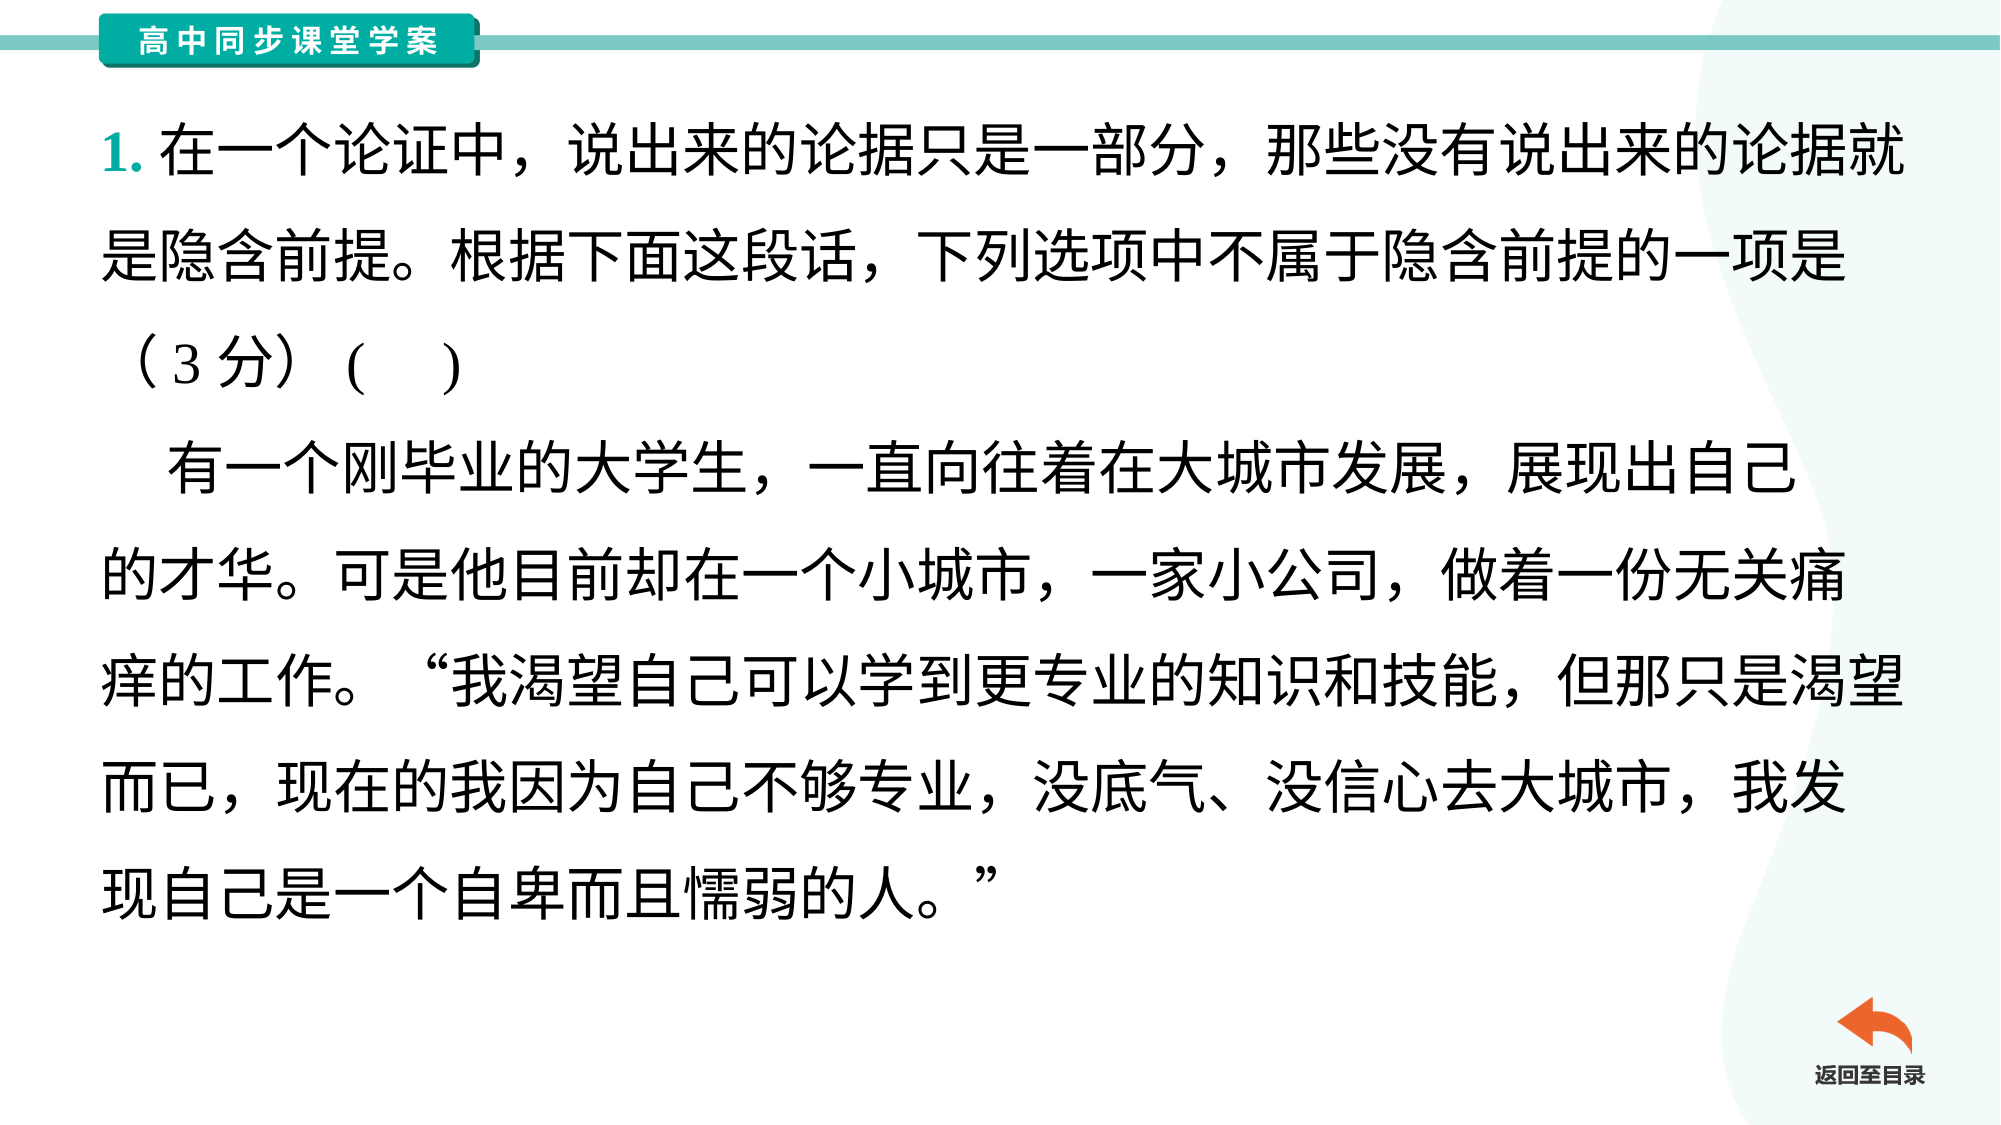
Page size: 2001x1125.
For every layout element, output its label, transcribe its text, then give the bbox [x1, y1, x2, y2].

picture [0, 0, 2000, 1125]
text_box 1.在一个论证中，说出来的论据只是一部分，那些没有说出来的论据就 是隐含前提。根据下面这段话，下列选项中不属于隐含前提的一项是 （3分）( ) 有一个刚毕业的大学生，一直向往着在大城市发展，展现出自己 的才华。可是他目前却在一个小城市，一家小公司，做着一份无关痛 痒的工作。“我渴望自己可以学到更专业的知识和技能，但那只是渴望 而已，现在的我因为自己不够专业，没底气、没信心去大城市，我发 现自己是一个自卑而且懦弱的人。” [100, 76, 1899, 927]
